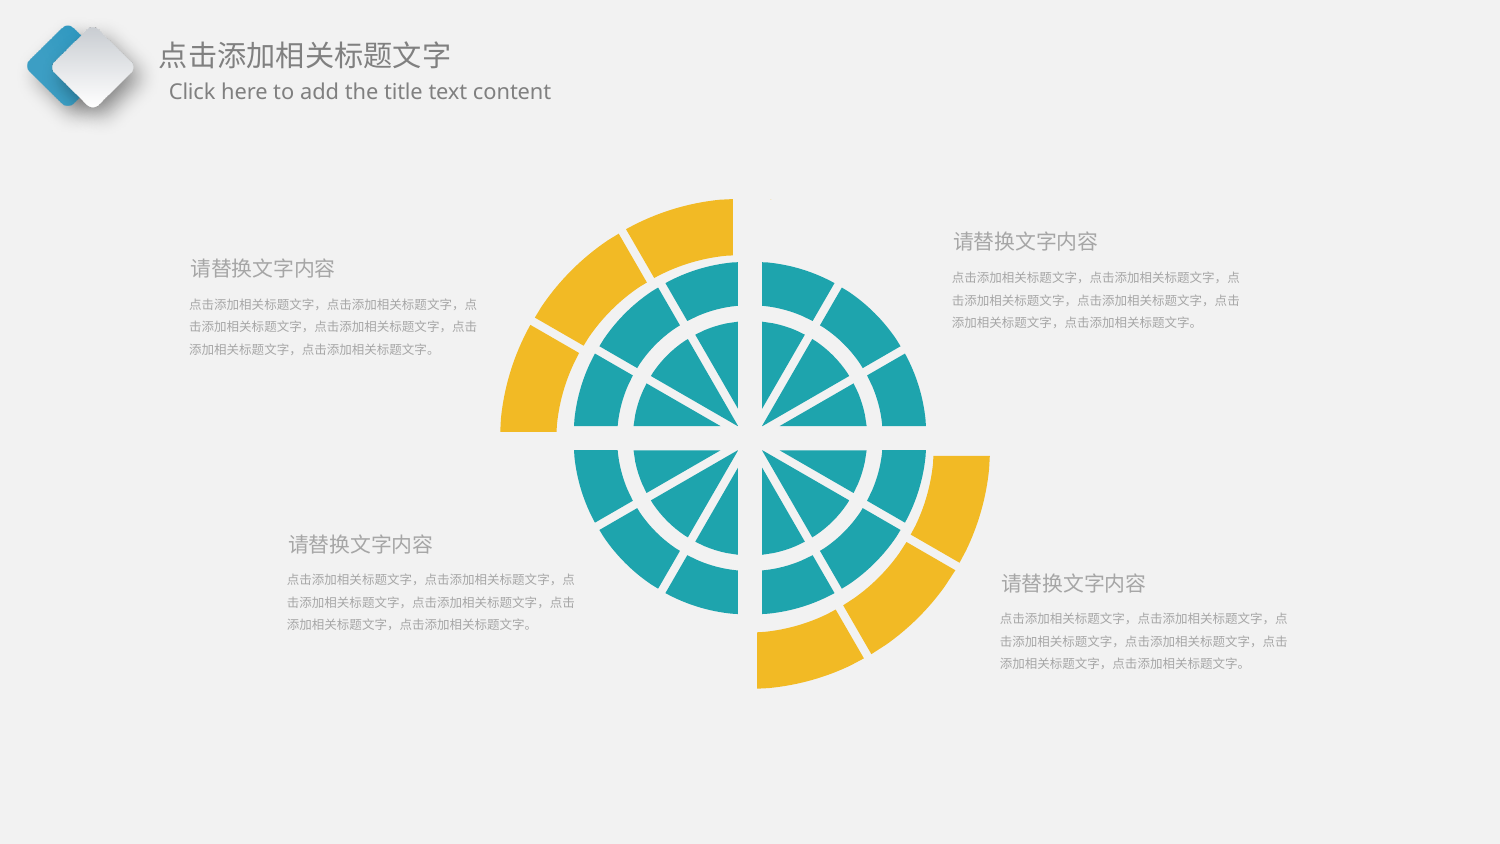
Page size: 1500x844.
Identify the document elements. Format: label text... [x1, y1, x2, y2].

text_box 请替换文字内容 [941, 218, 1226, 260]
text_box [597, 506, 682, 591]
text_box [532, 231, 649, 348]
text_box 点击添加相关标题文字，点击添加相关标题文字，点击添加相关标题文字，点击添加相关标题文字，点击添加相关标题文字，点击添加相关标题文字。 [179, 284, 489, 362]
text_box [663, 260, 740, 323]
text_box [693, 465, 741, 557]
text_box [908, 453, 992, 565]
text_box 请替换文字内容 [989, 560, 1274, 602]
text_box Click here to add the title text content [157, 71, 564, 110]
text_box [571, 448, 635, 525]
text_box [624, 196, 735, 281]
text_box [648, 337, 741, 429]
text_box [663, 553, 740, 617]
text_box [571, 351, 635, 429]
text_box [760, 319, 807, 411]
text_box 点击添加相关标题文字 [149, 32, 503, 78]
text_box [754, 607, 866, 691]
text_box [631, 381, 723, 429]
text_box 请替换文字内容 [179, 245, 463, 287]
text_box [759, 553, 837, 617]
text_box [865, 351, 929, 429]
text_box [777, 448, 869, 495]
text_box 点击添加相关标题文字，点击添加相关标题文字，点击添加相关标题文字，点击添加相关标题文字，点击添加相关标题文字，点击添加相关标题文字。 [989, 598, 1300, 677]
text_box [648, 448, 741, 540]
text_box [817, 285, 903, 371]
text_box 点击添加相关标题文字，点击添加相关标题文字，点击添加相关标题文字，点击添加相关标题文字，点击添加相关标题文字，点击添加相关标题文字。 [276, 559, 587, 638]
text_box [17, 15, 143, 118]
text_box [841, 540, 958, 657]
text_box 点击添加相关标题文字，点击添加相关标题文字，点击添加相关标题文字，点击添加相关标题文字，点击添加相关标题文字，点击添加相关标题文字。 [941, 257, 1252, 336]
text_box 请替换文字内容 [276, 520, 561, 563]
text_box [865, 448, 929, 525]
text_box [760, 465, 807, 557]
text_box [597, 285, 682, 371]
text_box [817, 506, 903, 591]
text_box [693, 319, 741, 411]
text_box [777, 381, 869, 429]
text_box [498, 322, 582, 434]
text_box [760, 448, 852, 540]
text_box [759, 260, 837, 323]
text_box [631, 448, 723, 495]
text_box [760, 337, 852, 429]
